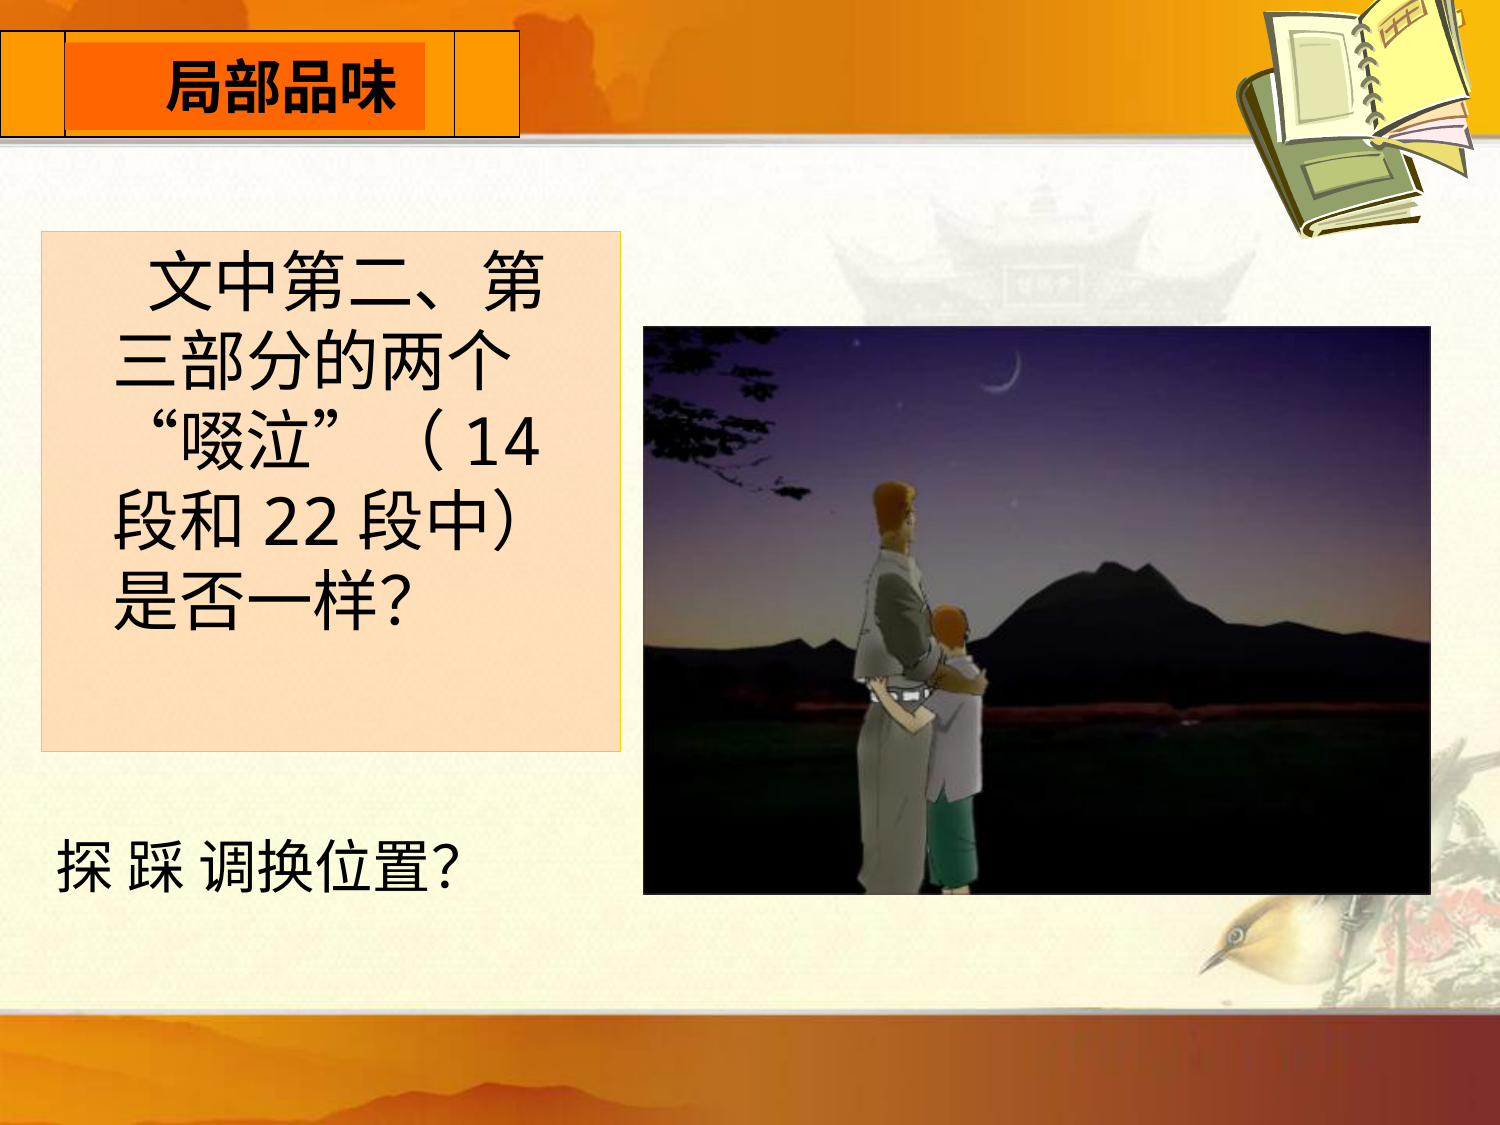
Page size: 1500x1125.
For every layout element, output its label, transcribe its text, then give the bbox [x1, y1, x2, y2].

text_box 预习检查 [0, 31, 520, 138]
text_box 局部品味 [64, 42, 425, 128]
list 文中第二、第三部分的两个“啜泣”（14段和22段中）是否一样？ [41, 231, 621, 752]
picture [0, 0, 1500, 1125]
text_box 探 踩 调换位置？ [41, 822, 668, 908]
